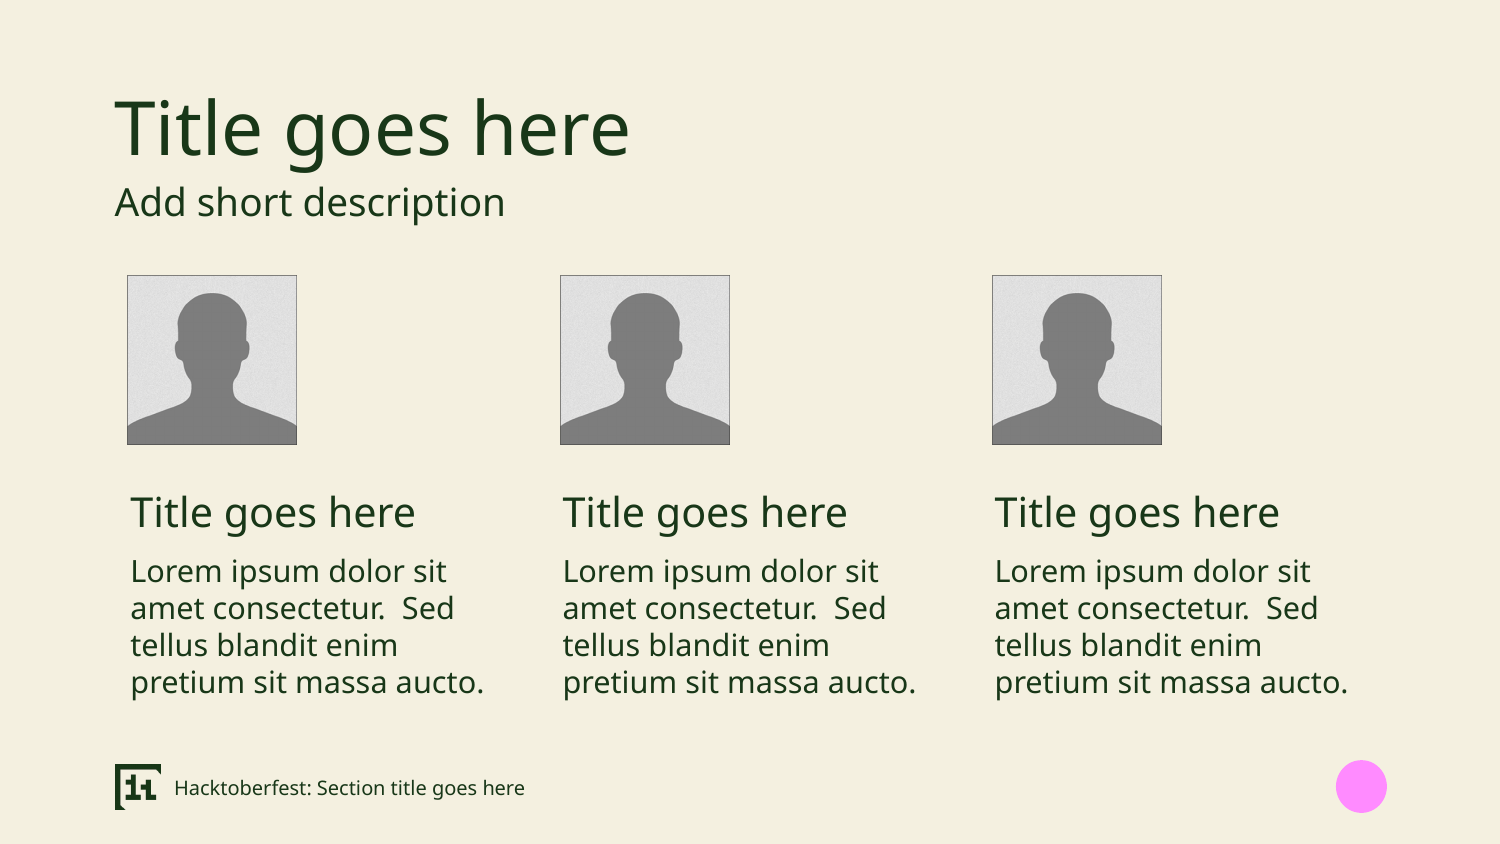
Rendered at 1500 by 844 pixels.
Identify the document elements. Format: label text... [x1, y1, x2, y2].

slide_number [1336, 526, 1387, 844]
text_box Title goes here [994, 483, 1370, 537]
text_box Lorem ipsum dolor sit amet consectetur. Sed tellus blandit enim pretium sit massa aucto. [562, 548, 938, 700]
picture [127, 275, 298, 446]
text_box Title goes here [114, 76, 1357, 170]
text_box Title goes here [562, 483, 938, 537]
title Hacktoberfest: Section title goes here [173, 772, 1336, 801]
picture [114, 764, 161, 811]
text_box Title goes here [130, 483, 506, 537]
picture [559, 275, 730, 446]
text_box Lorem ipsum dolor sit amet consectetur. Sed tellus blandit enim pretium sit massa aucto. [130, 548, 506, 700]
text_box Add short description [114, 176, 1357, 225]
text_box Lorem ipsum dolor sit amet consectetur. Sed tellus blandit enim pretium sit massa aucto. [994, 548, 1370, 700]
picture [991, 275, 1162, 446]
